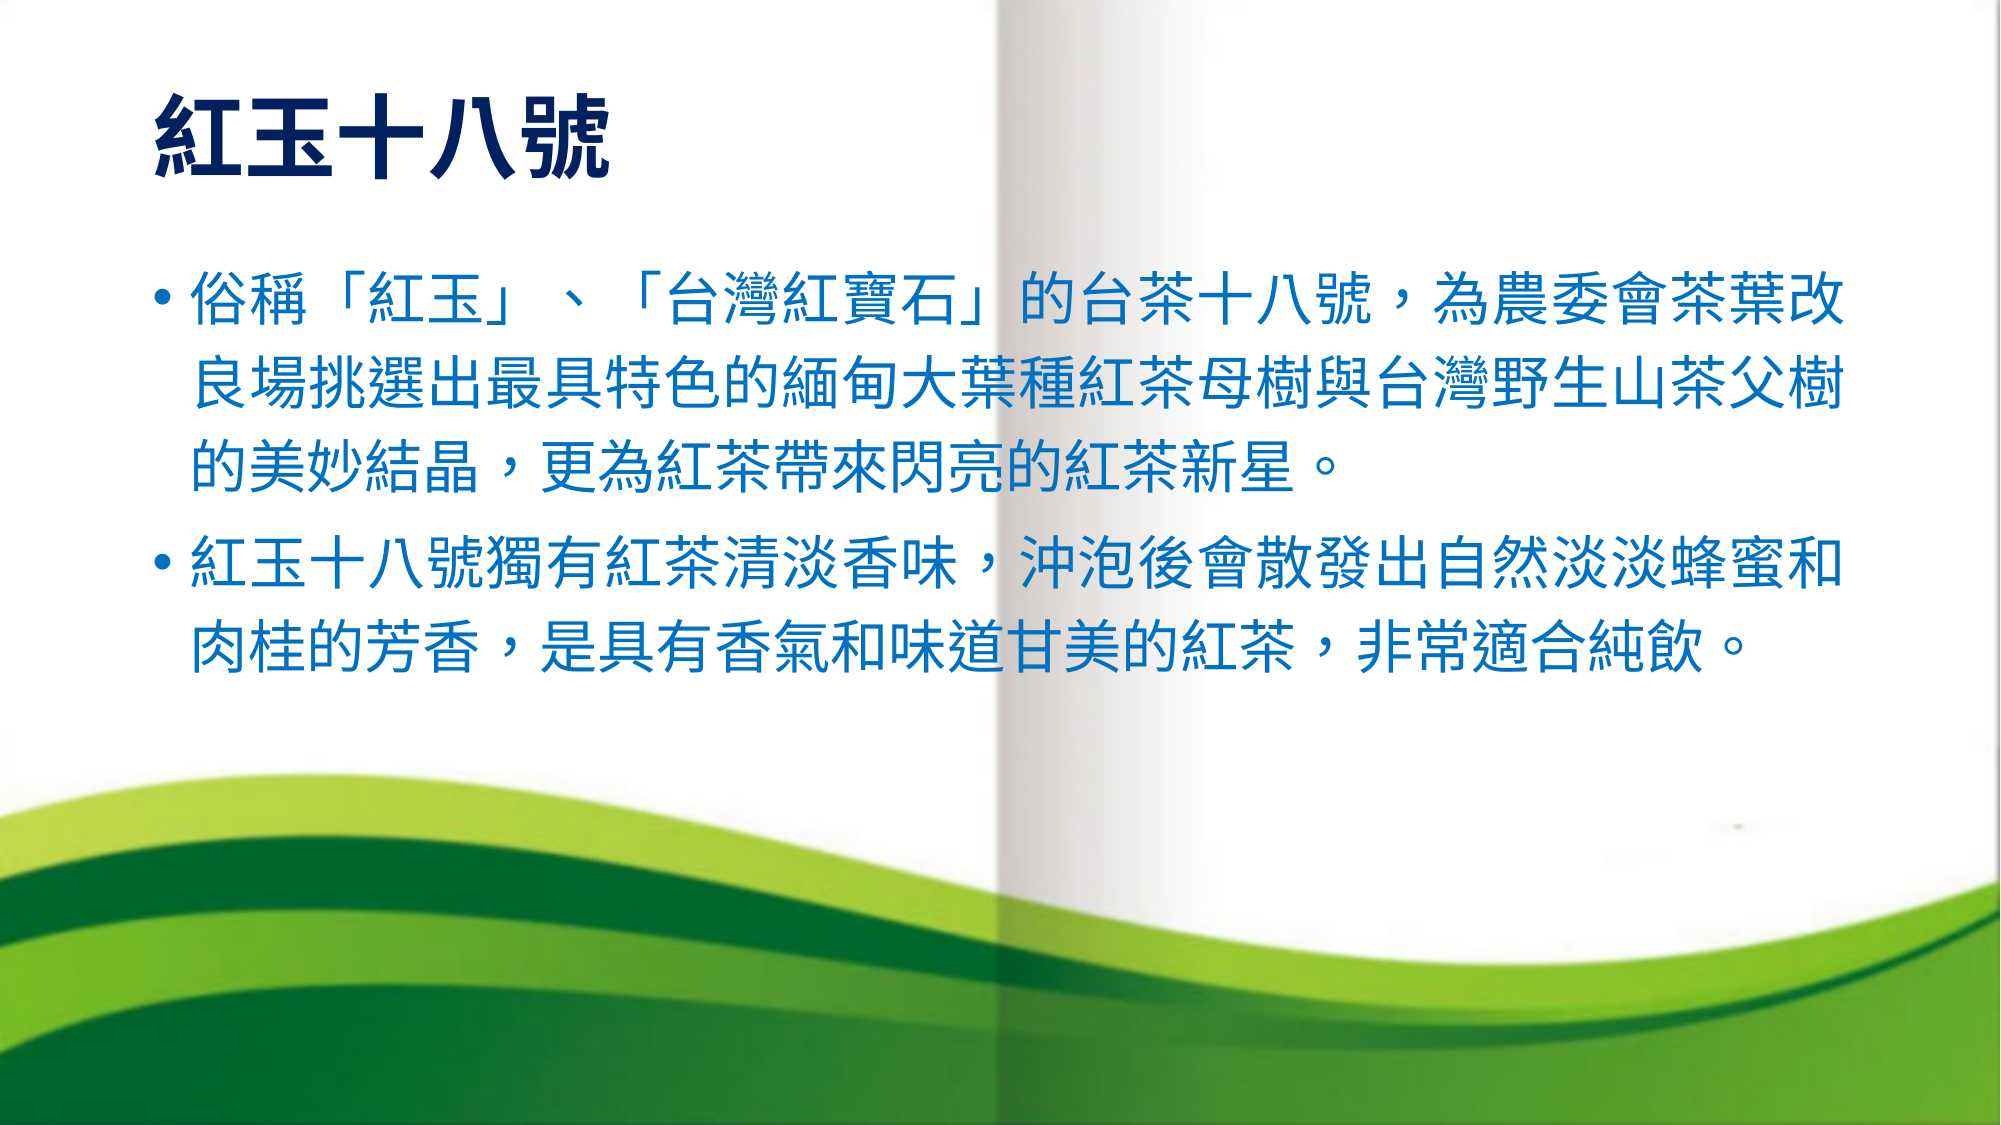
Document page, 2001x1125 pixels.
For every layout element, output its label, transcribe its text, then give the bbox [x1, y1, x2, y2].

title 紅玉十八號 [137, 59, 1863, 225]
picture [0, 0, 2001, 1125]
list 俗稱「紅玉」、「台灣紅寶石」的台茶十八號，為農委會茶葉改良場挑選出最具特色的緬甸大葉種紅茶母樹與台灣野生山茶父樹的美妙結晶，更為紅茶帶來閃亮的紅茶新星。 紅玉十八號獨有紅茶清淡香味，沖泡後會散發出自然淡淡蜂蜜和肉桂的芳香，是具有香氣和味道甘美的紅茶，非常適合純飲。 [137, 240, 1863, 1014]
